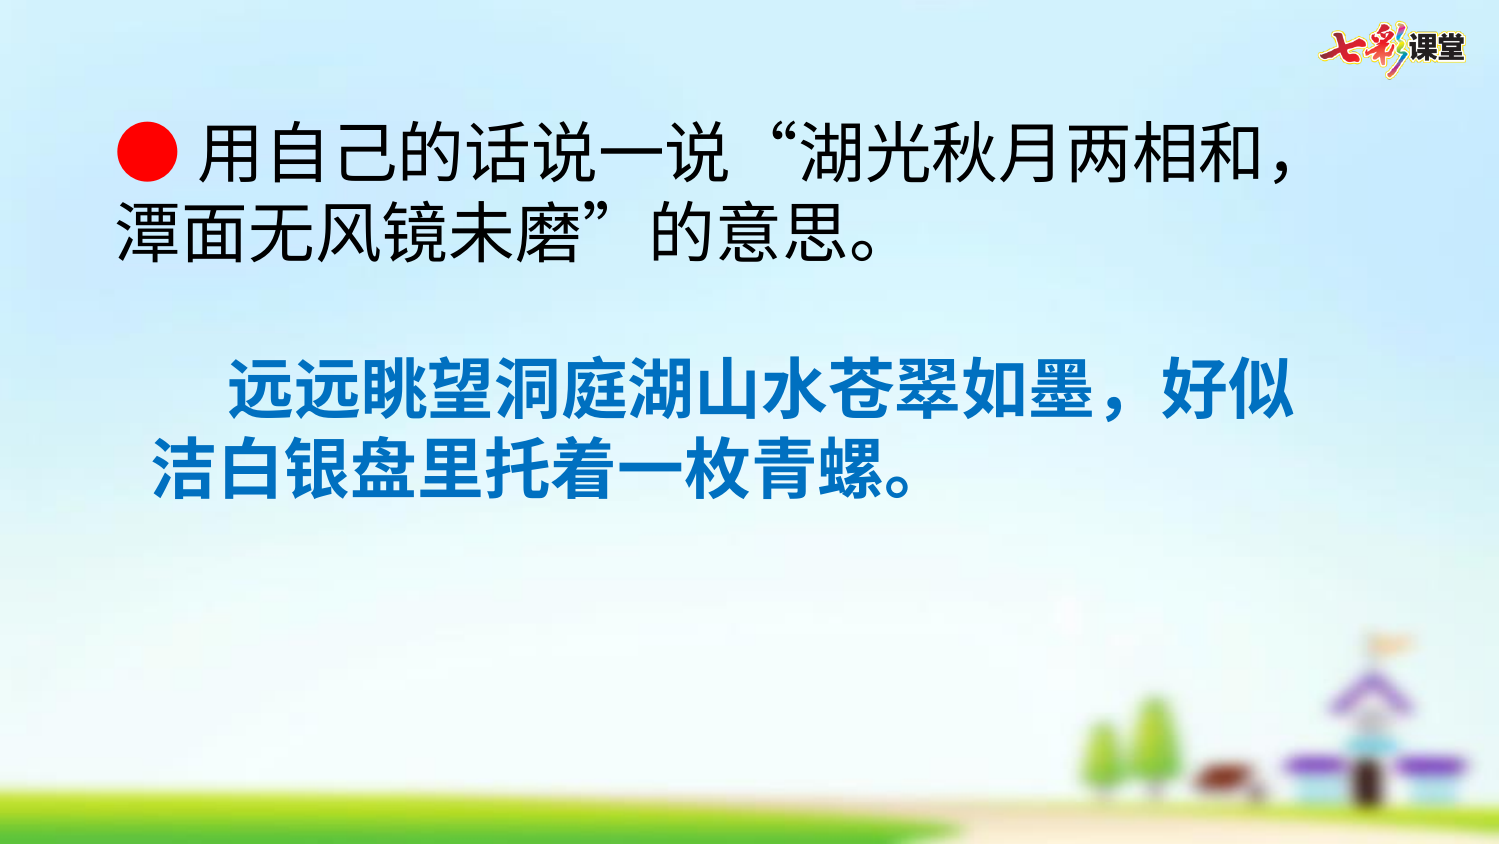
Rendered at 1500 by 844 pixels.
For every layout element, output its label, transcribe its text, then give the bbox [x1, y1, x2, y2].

text_box 远远眺望洞庭湖山水苍翠如墨，好似洁白银盘里托着一枚青螺。 [135, 339, 1365, 515]
text_box ●用自己的话说一说“湖光秋月两相和，潭面无风镜未磨”的意思。 [100, 103, 1365, 278]
picture [0, 0, 1499, 844]
